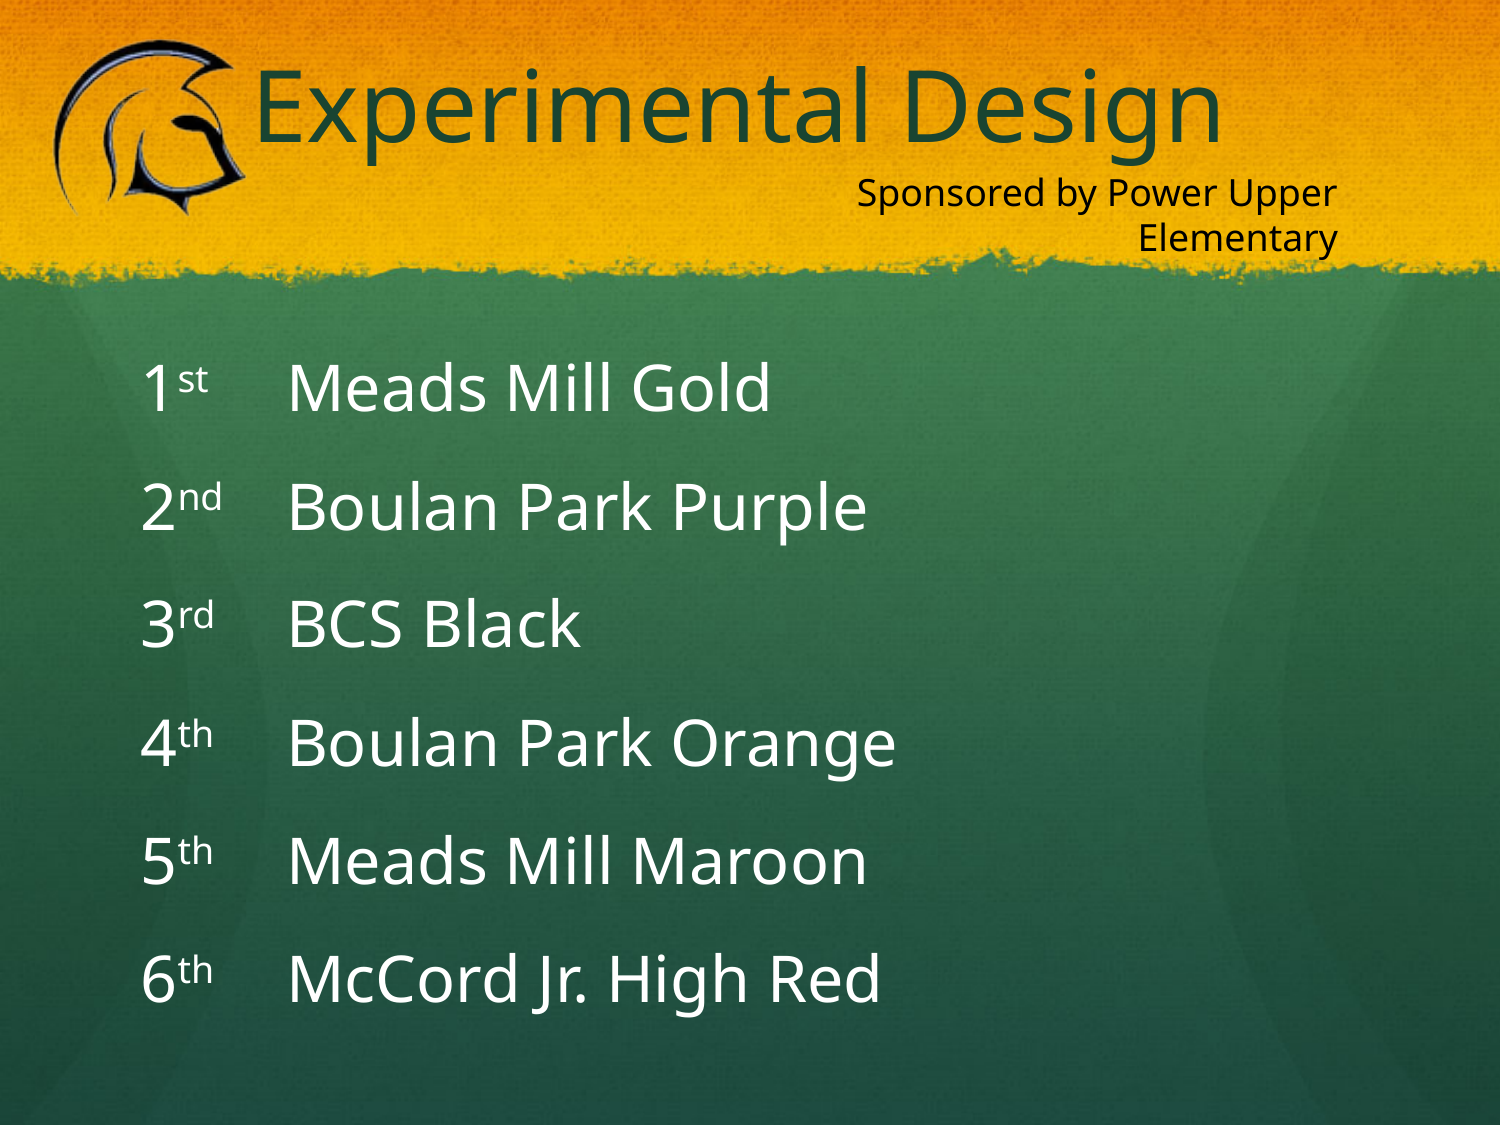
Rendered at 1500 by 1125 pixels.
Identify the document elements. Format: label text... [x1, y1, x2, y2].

list 1st Meads Mill Gold 2nd Boulan Park Purple 3rd BCS Black 4th Boulan Park Orange 5th Meads Mill Maroon 6th McCord Jr. High Red [125, 339, 1375, 1026]
picture [0, 0, 1500, 1125]
title Experimental Design [125, 13, 1353, 193]
text_box Sponsored by Power Upper Elementary [643, 161, 1353, 267]
